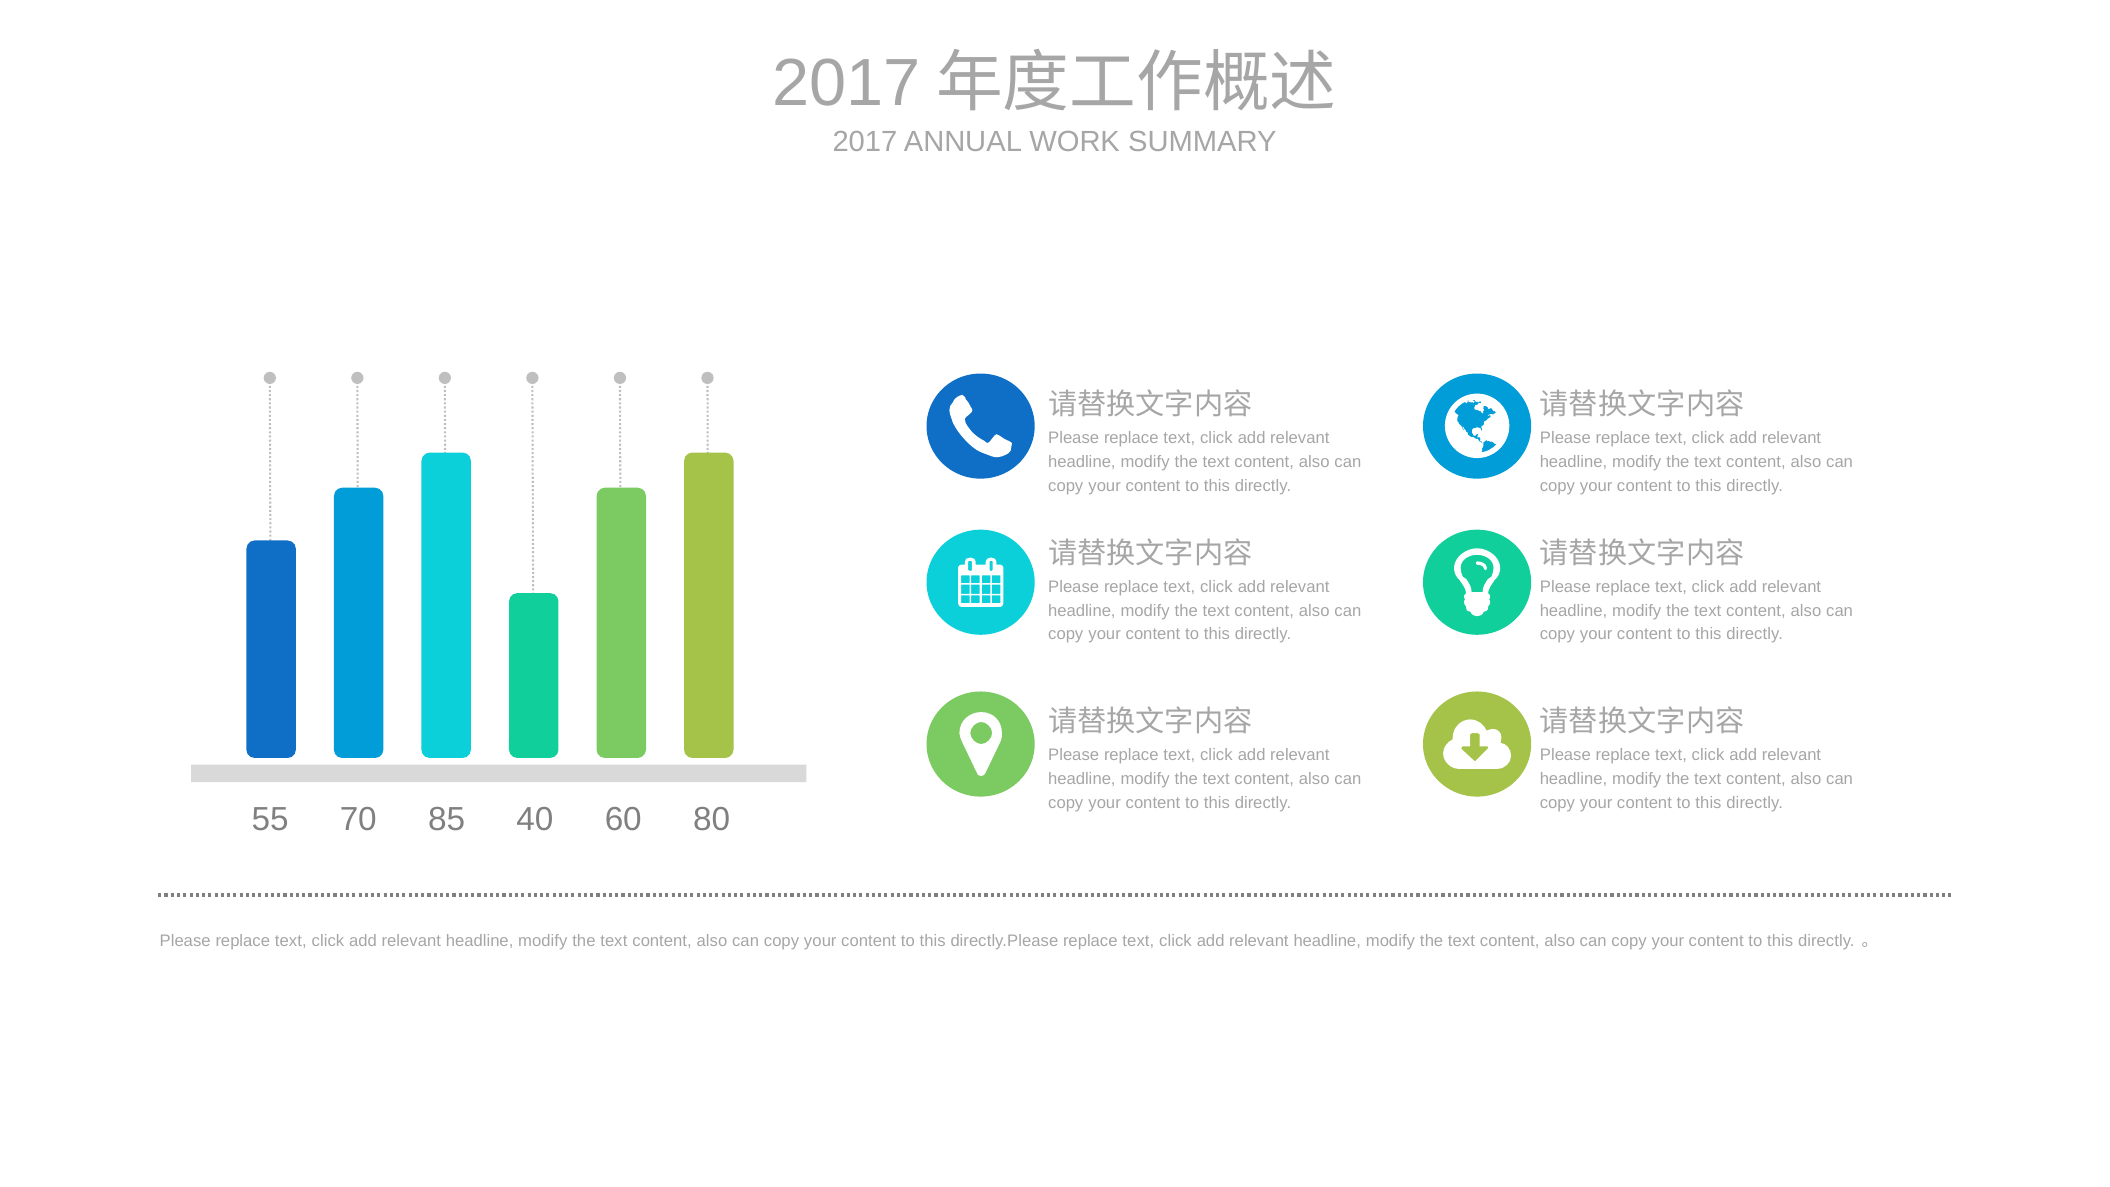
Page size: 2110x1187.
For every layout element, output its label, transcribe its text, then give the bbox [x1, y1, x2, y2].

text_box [333, 377, 384, 758]
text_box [1048, 527, 1383, 643]
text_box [509, 377, 559, 758]
text_box 80 [692, 789, 731, 837]
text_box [926, 691, 1035, 797]
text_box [1422, 529, 1532, 635]
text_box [246, 377, 296, 758]
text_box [1539, 695, 1874, 811]
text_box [1422, 691, 1532, 797]
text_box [1048, 378, 1392, 494]
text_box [926, 529, 1035, 635]
text_box 85 [428, 789, 466, 837]
text_box [190, 763, 807, 783]
text_box 55 [251, 789, 289, 837]
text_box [684, 377, 734, 758]
text_box 40 [516, 789, 554, 837]
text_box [1048, 695, 1383, 811]
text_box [926, 373, 1035, 479]
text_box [421, 377, 471, 758]
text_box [1539, 527, 1874, 643]
text_box 60 [604, 789, 642, 837]
text_box 2017 ANNUAL WORK SUMMARY [824, 122, 1285, 158]
text_box 70 [339, 789, 377, 837]
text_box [1422, 373, 1532, 479]
text_box Please replace text, click add relevant headline, modify the text content, also can copy your content to this directly.Please replace text, click add relevant headline, modify the text content, also can copy your content to this directly.。 [159, 925, 1950, 950]
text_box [596, 377, 646, 758]
text_box 2017年度工作概述 [730, 38, 1379, 119]
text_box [1539, 378, 1874, 494]
